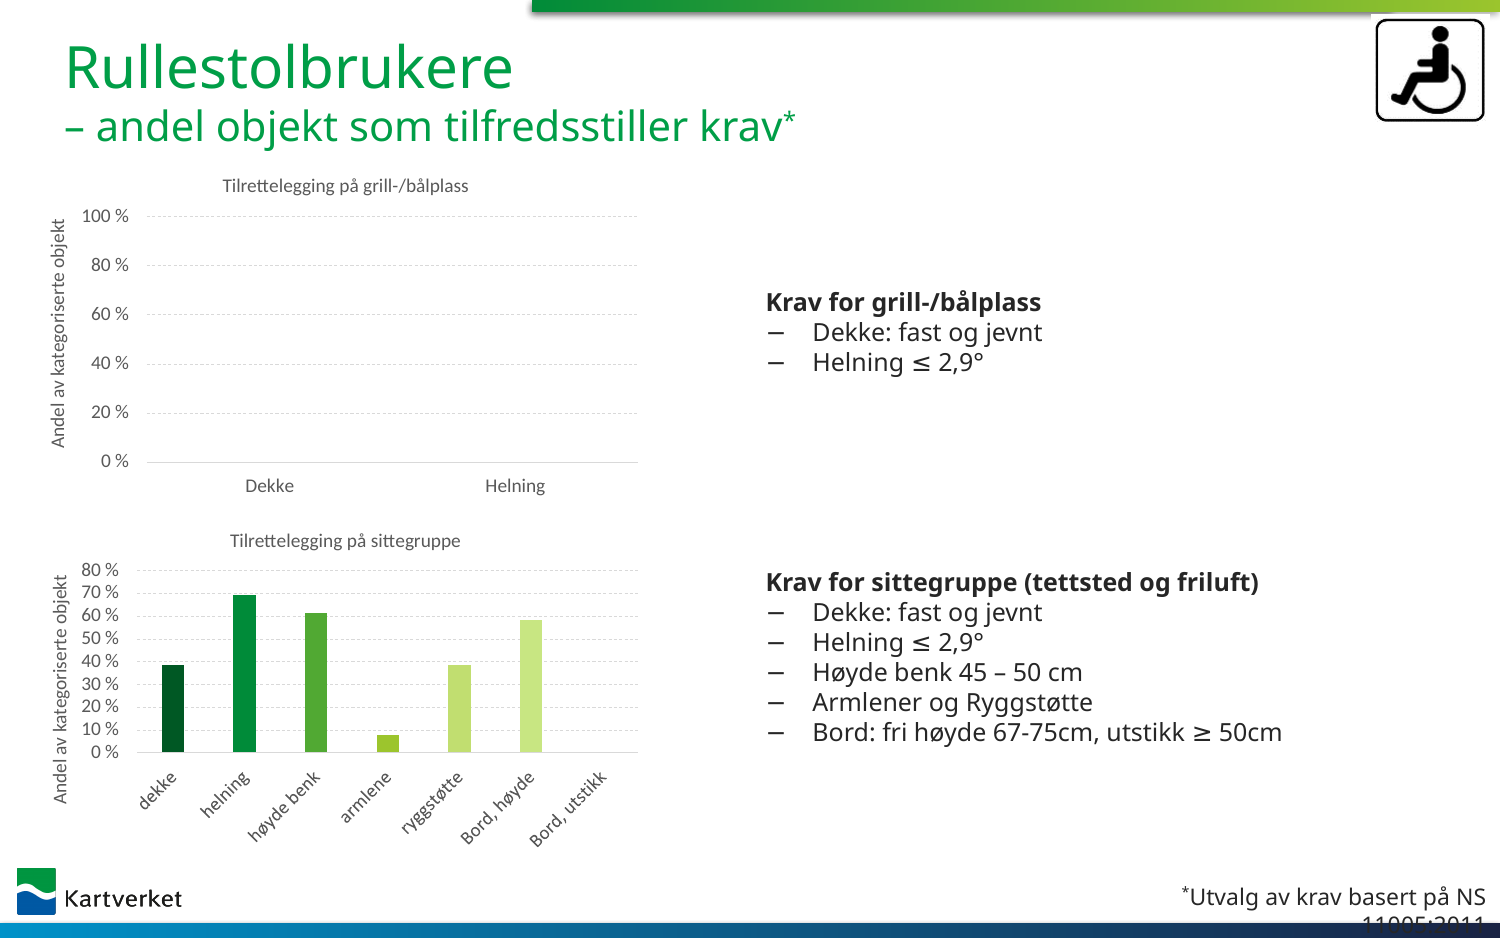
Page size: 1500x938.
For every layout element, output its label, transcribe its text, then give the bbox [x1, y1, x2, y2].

picture [1371, 13, 1491, 127]
text_box Rullestolbrukere – andel objekt som tilfredsstiller krav* [49, 14, 1431, 158]
text_box *Utvalg av krav basert på NS 11005:2011 [1068, 873, 1500, 938]
text_box Krav for sittegruppe (tettsted og friluft) Dekke: fast og jevnt Helning ≤ 2,9° Høyde benk 45 – 50 cm Armlener og Ryggstøtte Bord: fri høyde 67-75cm, utstikk ≥ 50cm [750, 559, 1500, 754]
text_box Krav for grill-/bålplass Dekke: fast og jevnt Helning ≤ 2,9° [750, 279, 1452, 384]
picture [41, 520, 650, 859]
picture [41, 166, 650, 505]
